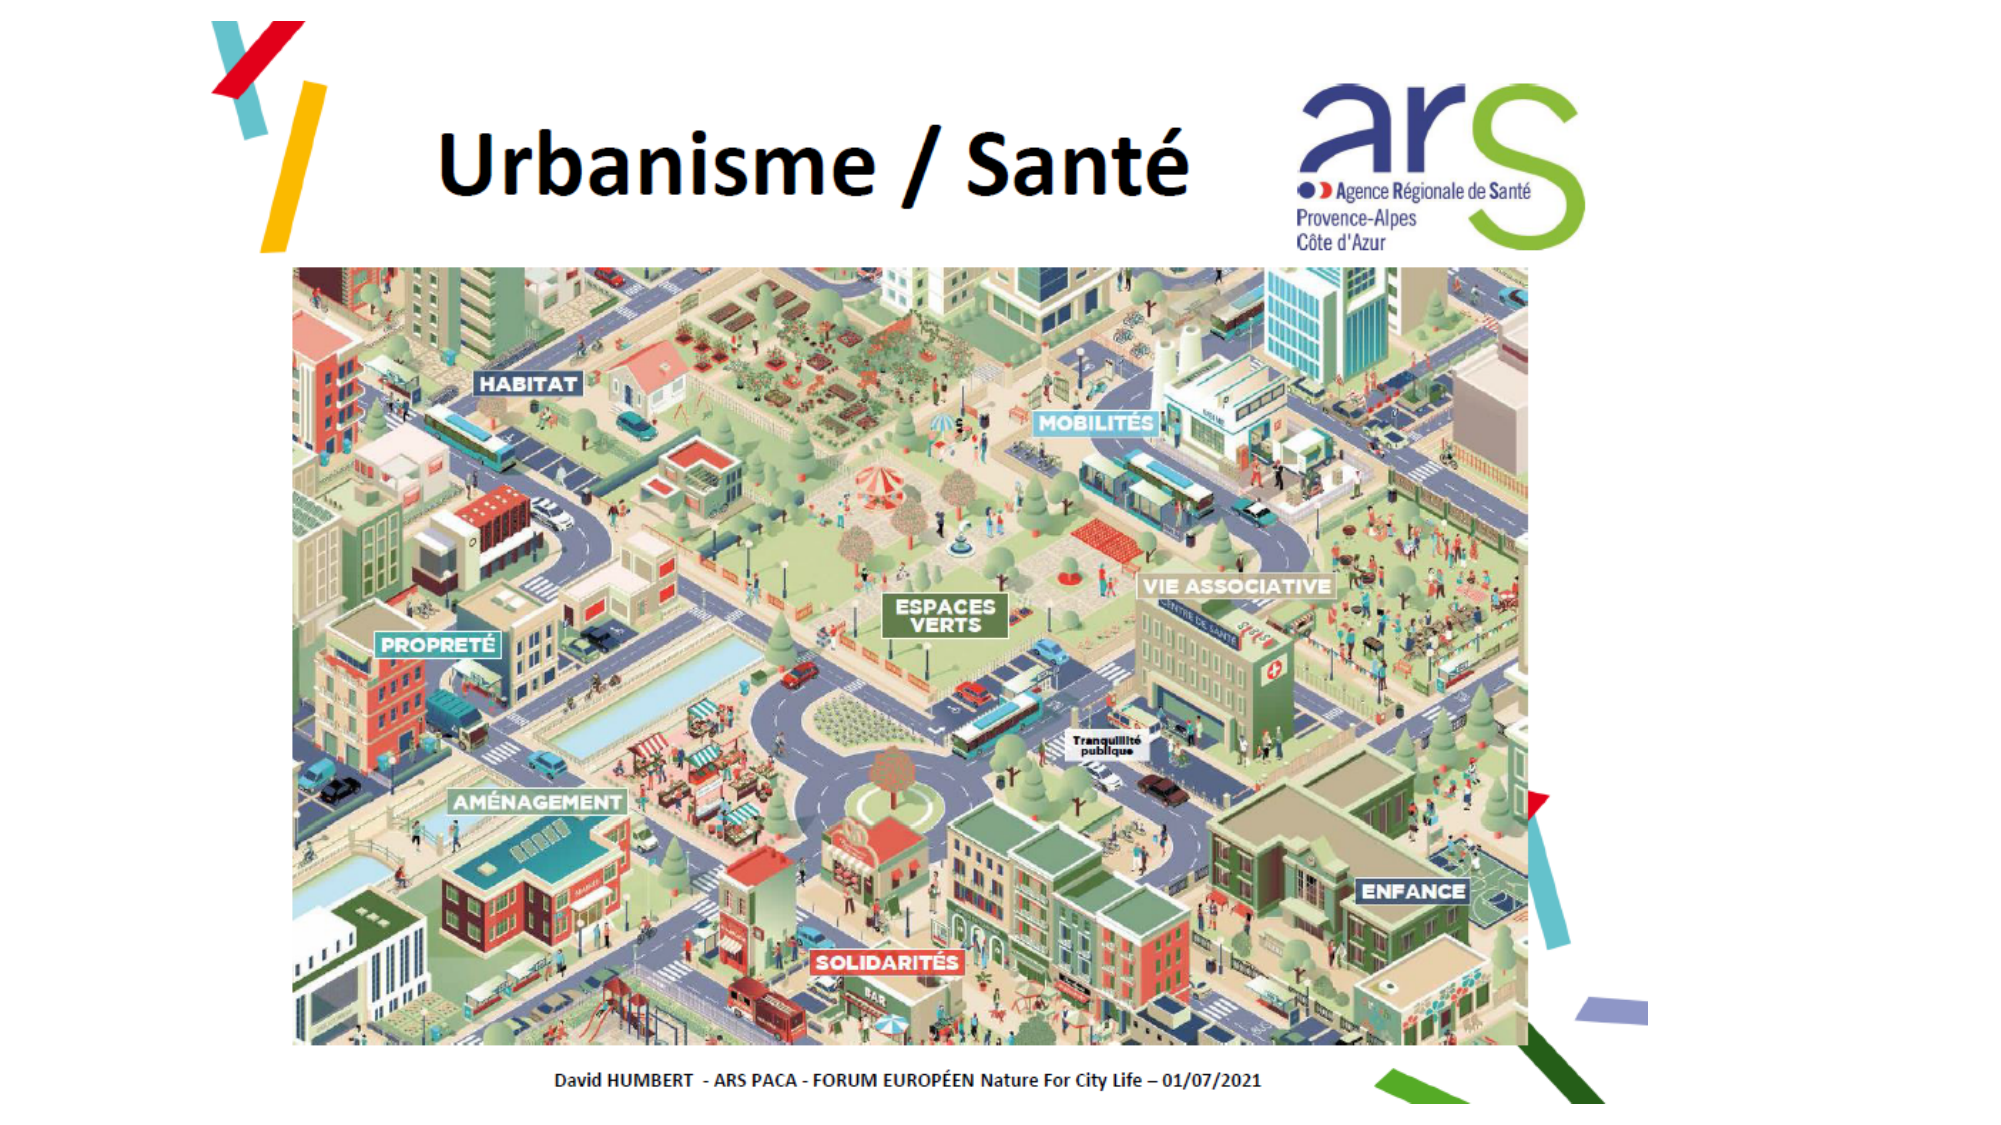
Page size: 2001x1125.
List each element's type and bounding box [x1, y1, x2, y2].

picture [190, 20, 1649, 1104]
